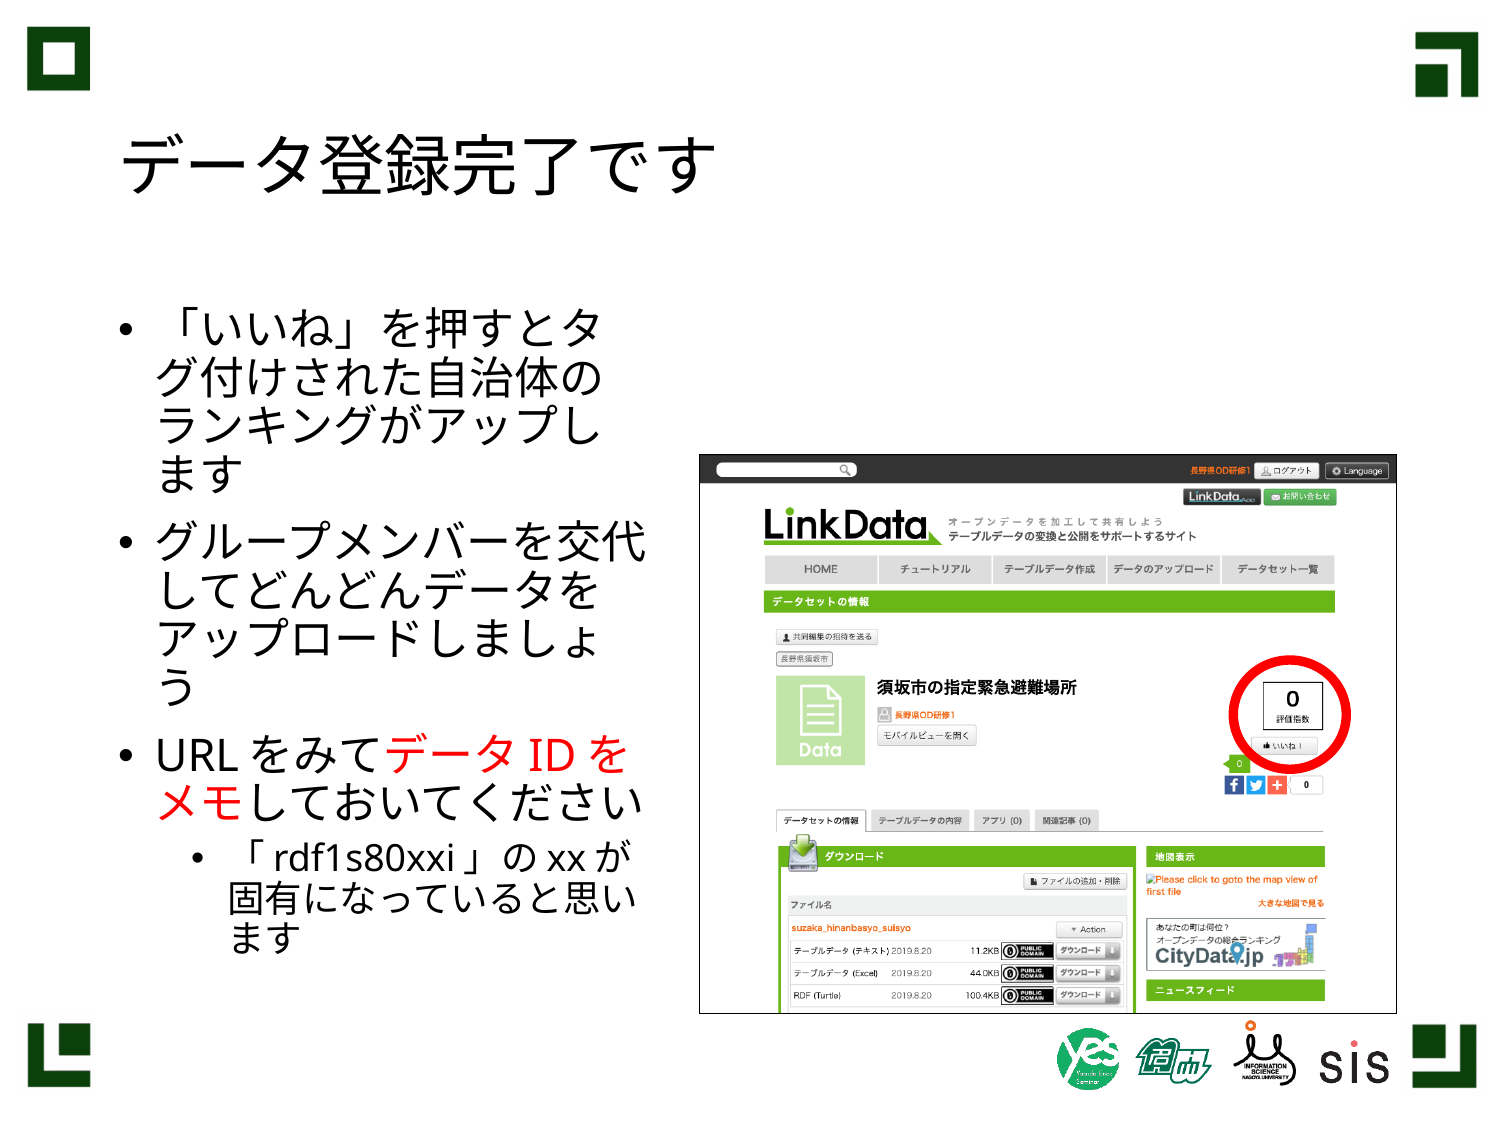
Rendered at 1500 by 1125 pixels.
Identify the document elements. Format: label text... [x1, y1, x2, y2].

picture [1315, 1037, 1393, 1086]
picture [1233, 1020, 1296, 1086]
picture [699, 454, 1397, 1014]
picture [21, 22, 96, 95]
picture [1133, 1035, 1214, 1086]
picture [19, 1015, 96, 1095]
picture [1057, 1028, 1119, 1090]
picture [1406, 23, 1489, 106]
picture [1406, 1017, 1483, 1095]
list 「いいね」を押すとタグ付けされた自治体のランキングがアップします グループメンバーを交代してどんどんデータをアップロードしましょう URLをみてデータIDをメモしておいてください 「rdf1s80xxi」のxxが固有になっていると思います [103, 299, 663, 1014]
title データ登録完了です [103, 59, 1397, 278]
